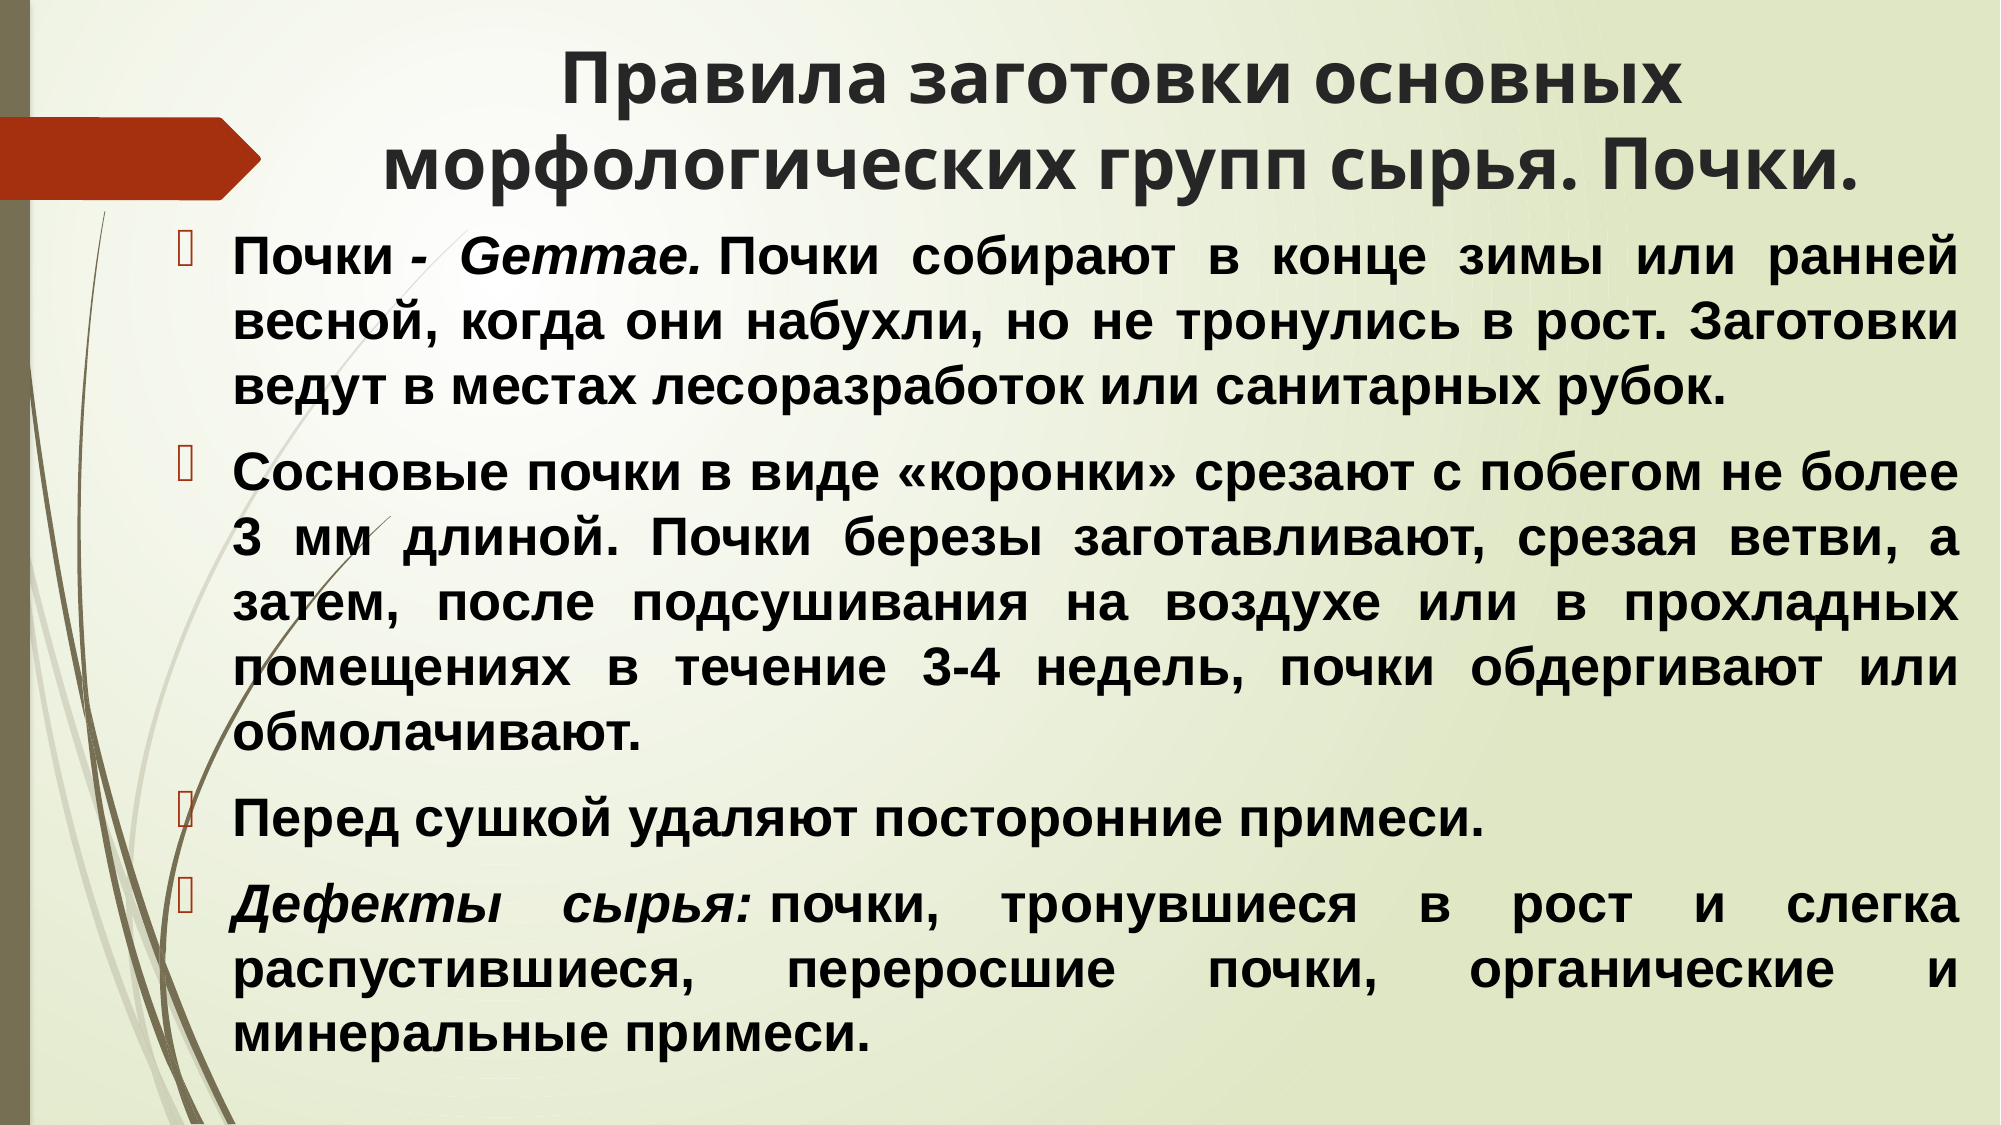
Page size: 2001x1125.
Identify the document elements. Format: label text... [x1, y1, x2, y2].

title Правила заготовки основных морфологических групп сырья. Почки. [265, 24, 1977, 213]
list Почки - Gemmae. Почки собирают в конце зимы или ранней весной, когда они набухли, но не тронулись в рост. Заготовки ведут в местах лесоразработок или санитарных рубок. Сосновые почки в виде «коронки» срезают с побегом не более 3 мм длиной. Почки березы заготавливают, срезая ветви, а затем, после подсушивания на воздухе или в прохладных помещениях в течение 3-4 недель, почки обдергивают или обмолачивают. Перед сушкой удаляют посторонние примеси. Дефекты сырья: почки, тронувшиеся в рост и слегка распустившиеся, переросшие почки, органические и минеральные примеси. [161, 213, 1977, 1078]
